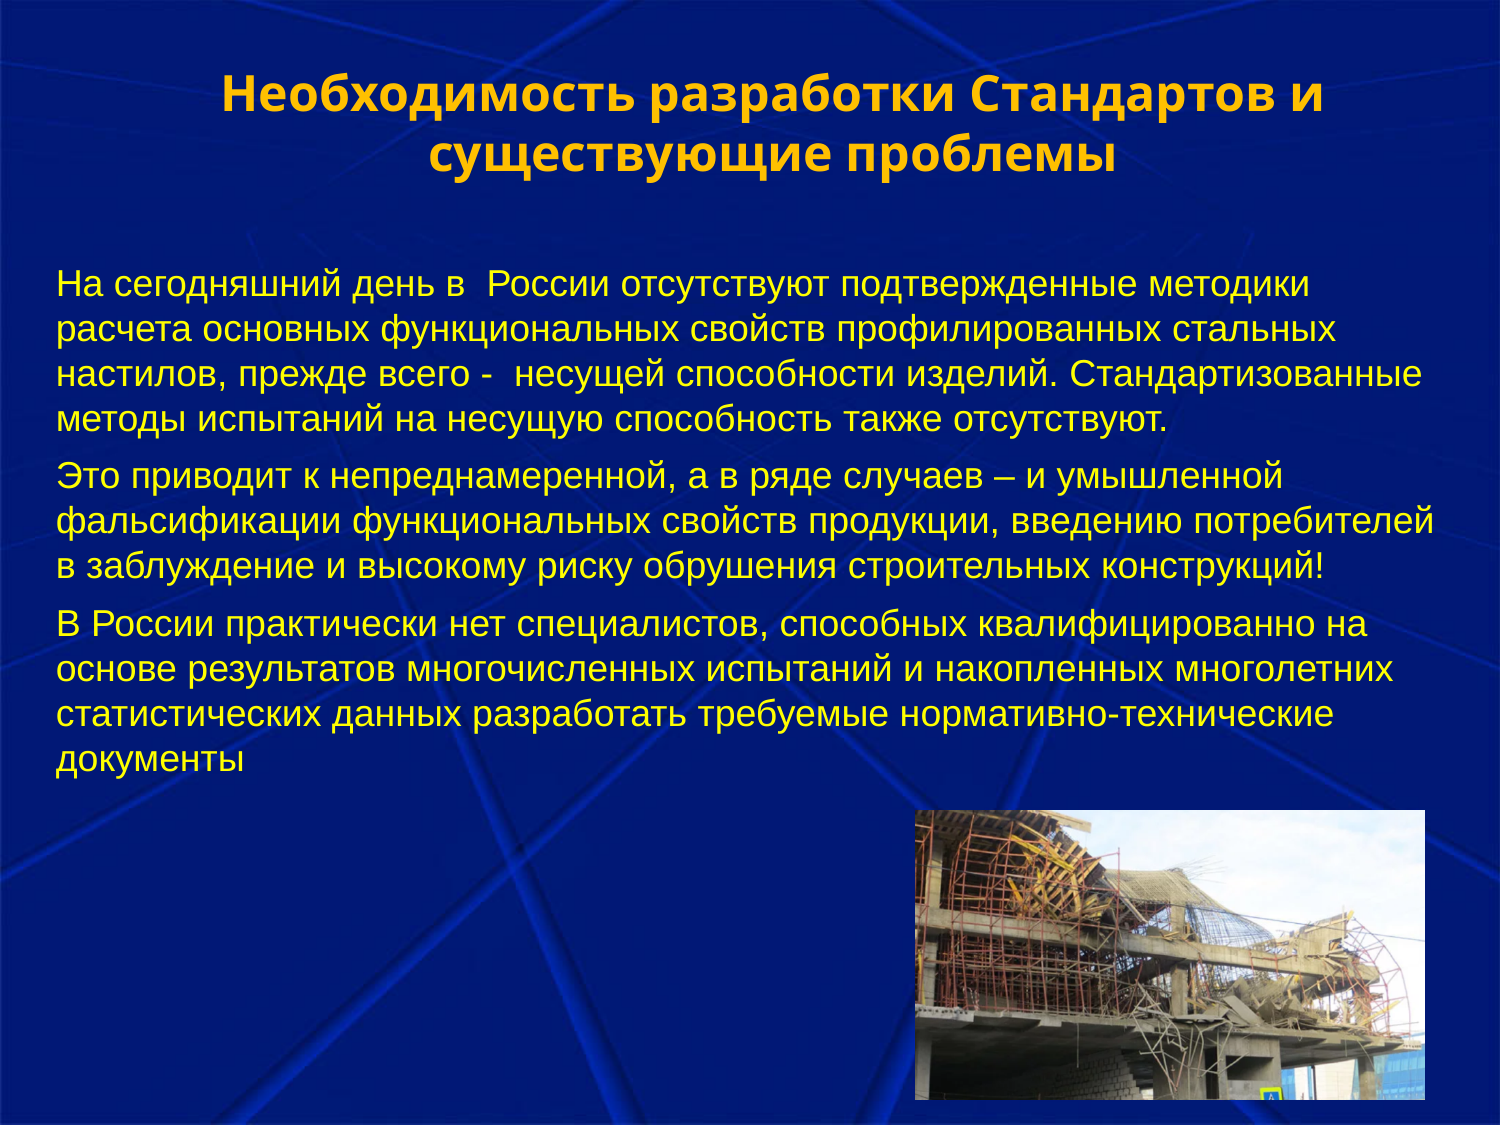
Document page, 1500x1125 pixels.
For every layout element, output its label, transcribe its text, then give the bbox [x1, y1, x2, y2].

picture [0, 0, 1500, 1125]
text_box На сегодняшний день в России отсутствуют подтвержденные методики расчета основных функциональных свойств профилированных стальных настилов, прежде всего - несущей способности изделий. Стандартизованные методы испытаний на несущую способность также отсутствуют. Это приводит к непреднамеренной, а в ряде случаев – и умышленной фальсификации функциональных свойств продукции, введению потребителей в заблуждение и высокому риску обрушения строительных конструкций! В России практически нет специалистов, способных квалифицированно на основе результатов многочисленных испытаний и накопленных многолетних статистических данных разработать требуемые нормативно-технические документы [41, 251, 1456, 787]
text_box Необходимость разработки Стандартов и существующие проблемы [70, 54, 1477, 256]
